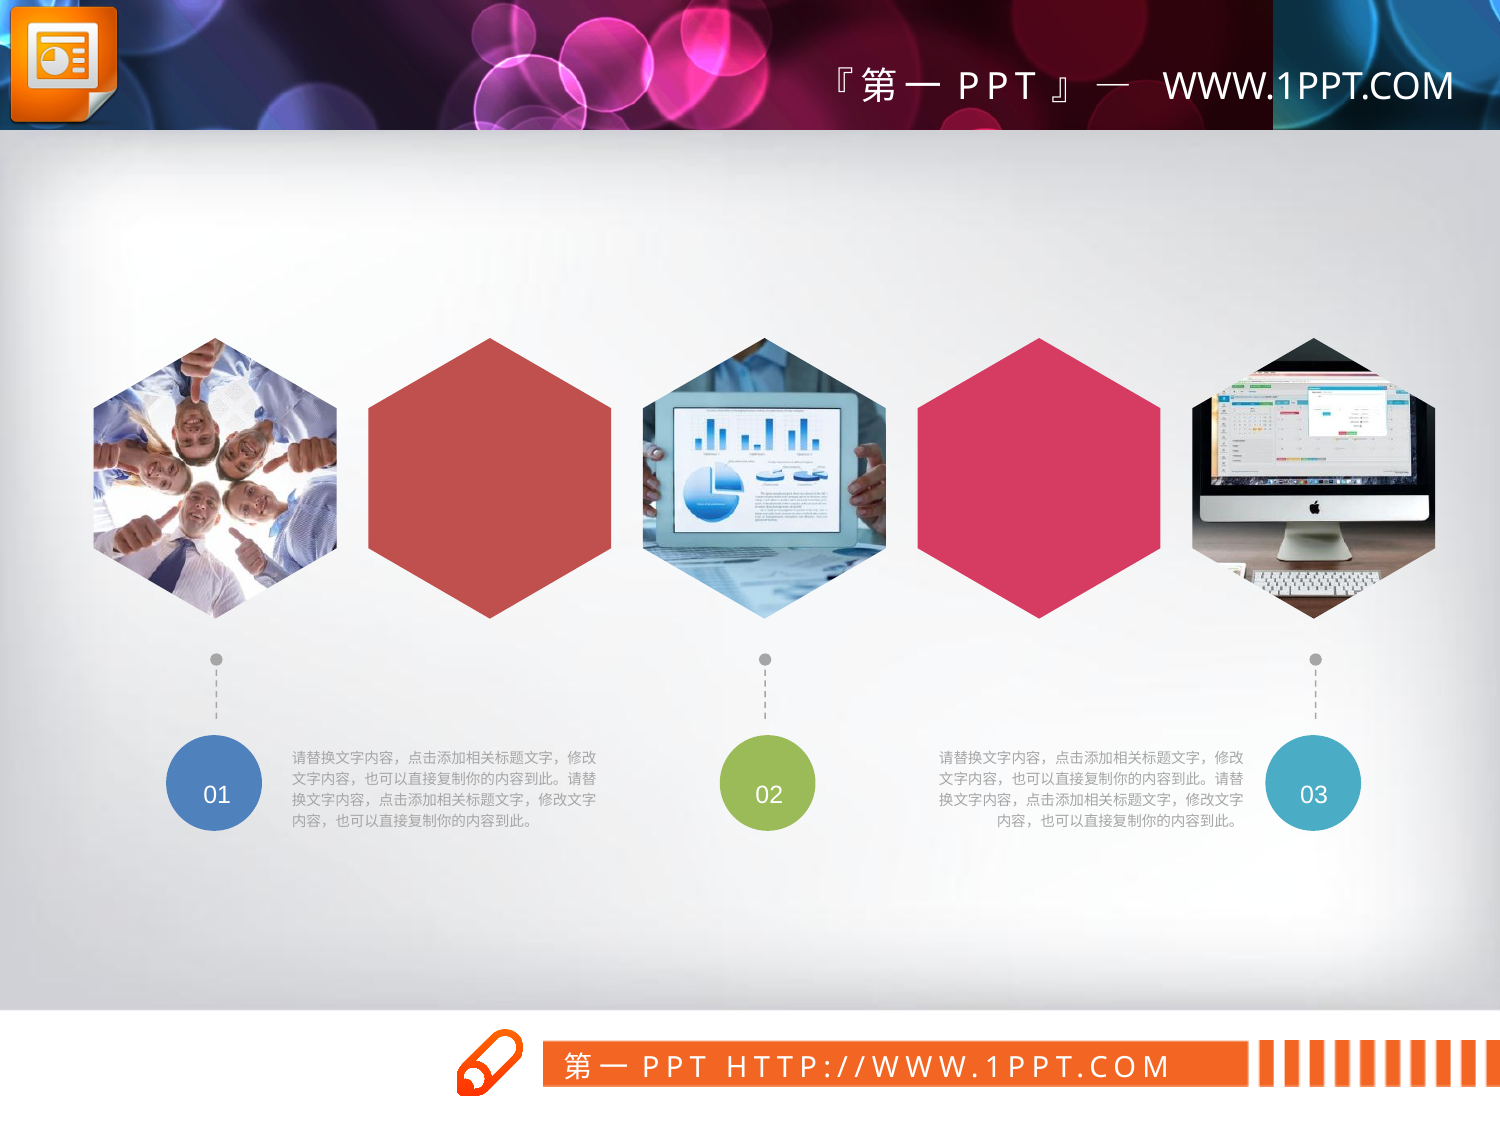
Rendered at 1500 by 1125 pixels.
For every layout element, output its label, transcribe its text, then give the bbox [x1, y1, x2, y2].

picture [0, 0, 1500, 1012]
text_box 01 [185, 763, 250, 808]
picture [543, 1040, 1500, 1087]
text_box 02 [737, 763, 802, 808]
text_box [166, 735, 262, 831]
text_box 请替换文字内容，点击添加相关标题文字，修改文字内容，也可以直接复制你的内容到此。请替换文字内容，点击添加相关标题文字，修改文字内容，也可以直接复制你的内容到此。 [929, 745, 1244, 830]
text_box [719, 735, 816, 831]
text_box [368, 338, 612, 619]
text_box [758, 653, 772, 666]
text_box [642, 338, 886, 619]
text_box [1265, 735, 1362, 831]
text_box 请替换文字内容，点击添加相关标题文字，修改文字内容，也可以直接复制你的内容到此。请替换文字内容，点击添加相关标题文字，修改文字内容，也可以直接复制你的内容到此。 [291, 745, 606, 830]
text_box 03 [1282, 763, 1346, 808]
text_box [1309, 653, 1322, 666]
text_box [210, 653, 223, 666]
text_box [1192, 338, 1436, 619]
text_box [93, 338, 337, 619]
text_box [917, 338, 1161, 619]
